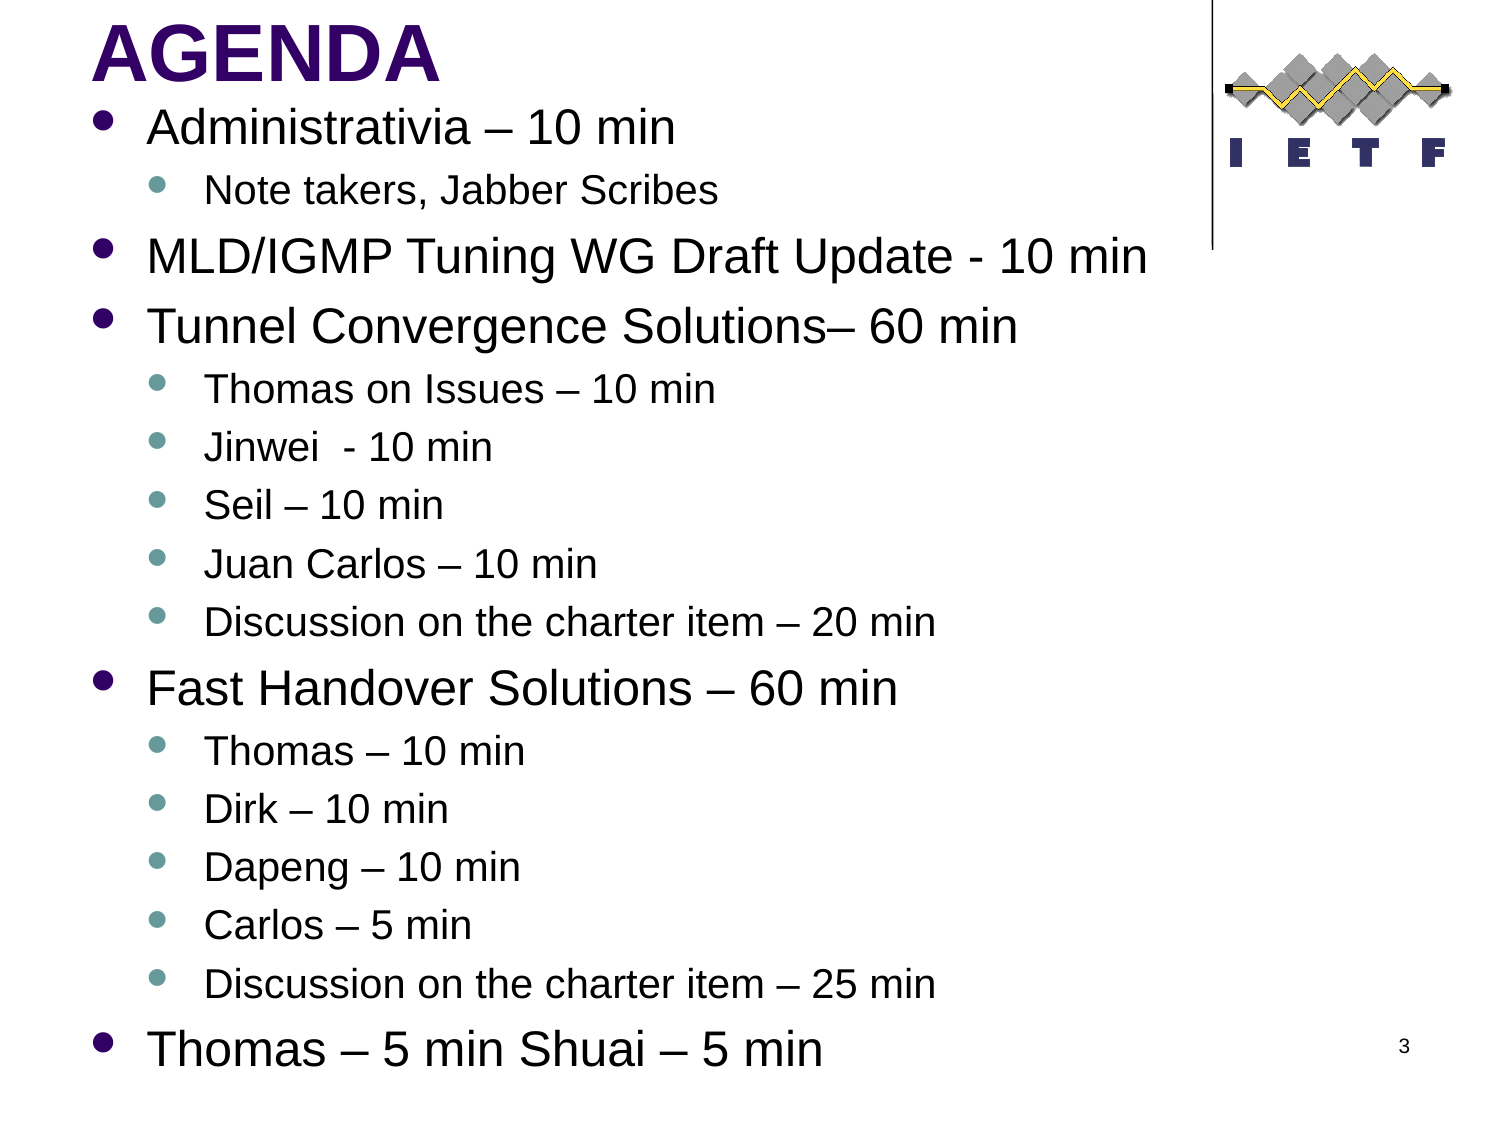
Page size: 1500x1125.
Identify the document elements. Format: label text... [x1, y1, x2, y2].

title AGENDA [74, 0, 1201, 87]
picture [1212, 37, 1463, 181]
slide_number 3 [1074, 1024, 1426, 1101]
list Administrativia – 10 min Note takers, Jabber Scribes MLD/IGMP Tuning WG Draft Update - 10 min Tunnel Convergence Solutions– 60 min Thomas on Issues – 10 min Jinwei - 10 min Seil – 10 min Juan Carlos – 10 min Discussion on the charter item – 20 min Fast Handover Solutions – 60 min Thomas – 10 min Dirk – 10 min Dapeng – 10 min Carlos – 5 min Discussion on the charter item – 25 min Thomas – 5 min Shuai – 5 min [74, 87, 1426, 1051]
